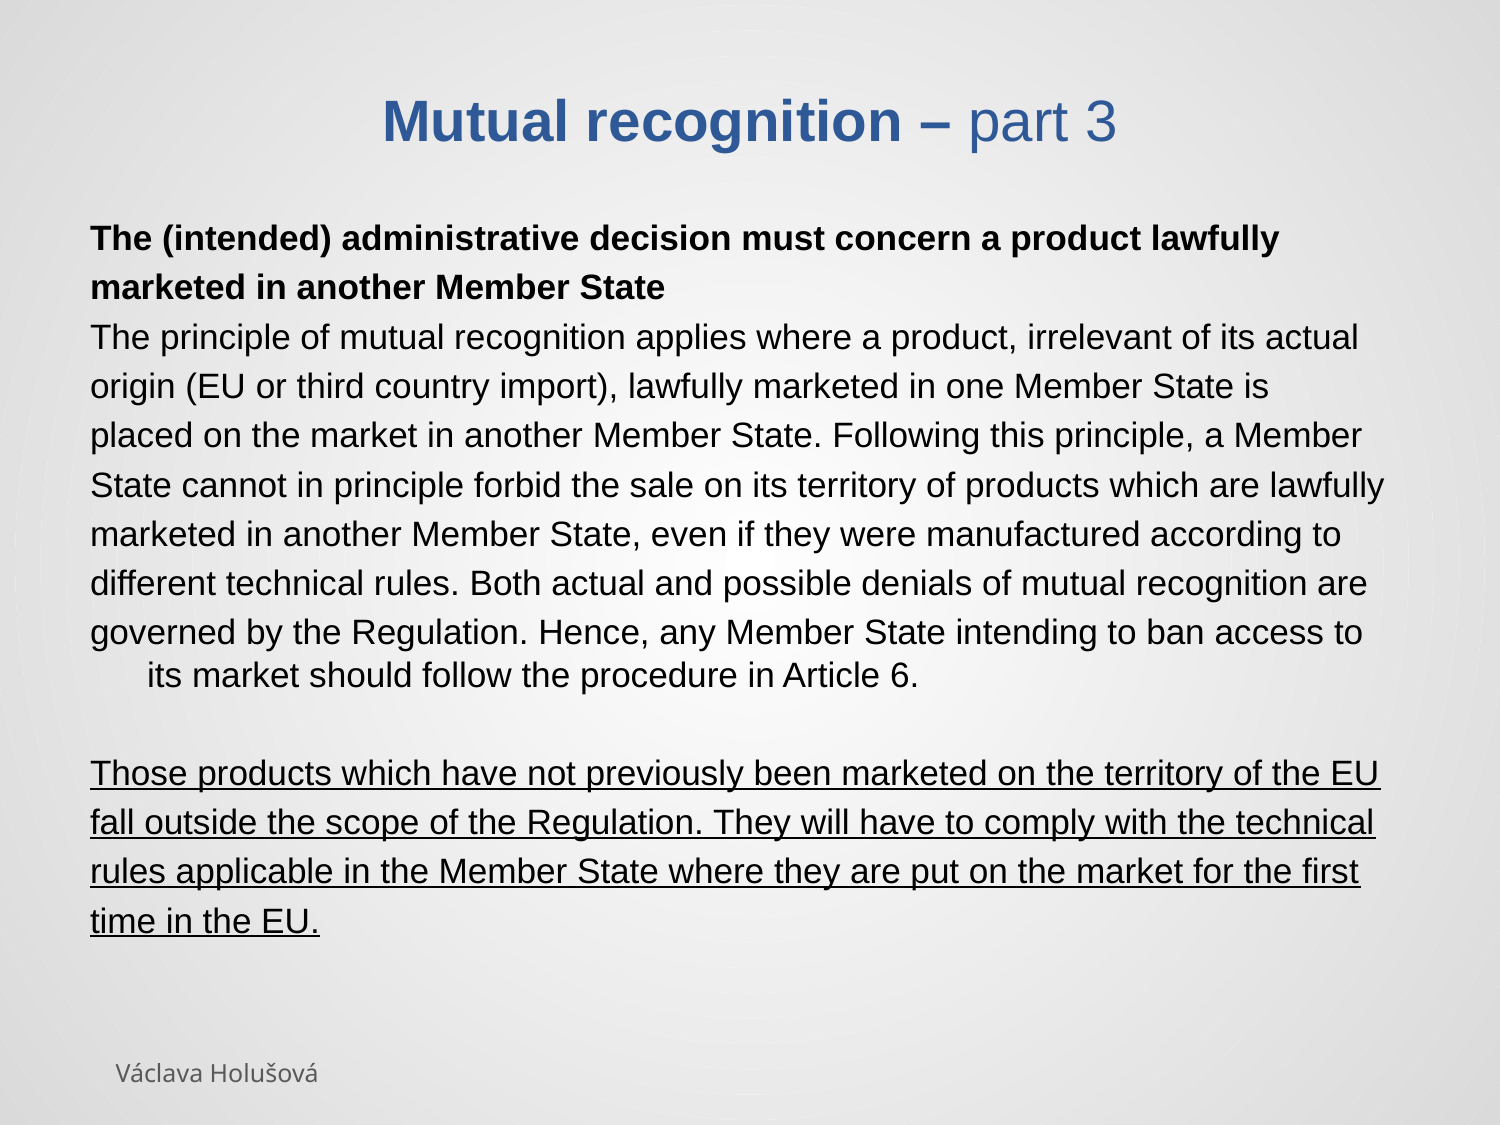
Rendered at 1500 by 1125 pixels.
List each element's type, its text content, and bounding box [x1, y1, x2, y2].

footer Václava Holušová [108, 1042, 576, 1103]
title Mutual recognition – part 3 [75, 0, 1425, 161]
list The (intended) administrative decision must concern a product lawfully marketed in another Member State The principle of mutual recognition applies where a product, irrelevant of its actual origin (EU or third country import), lawfully marketed in one Member State is placed on the market in another Member State. Following this principle, a Member State cannot in principle forbid the sale on its territory of products which are lawfully marketed in another Member State, even if they were manufactured according to different technical rules. Both actual and possible denials of mutual recognition are governed by the Regulation. Hence, any Member State intending to ban access to its market should follow the procedure in Article 6. Those products which have not previously been marketed on the territory of the EU fall outside the scope of the Regulation. They will have to comply with the technical rules applicable in the Member State where they are put on the market for the first time in the EU. [75, 208, 1425, 1005]
